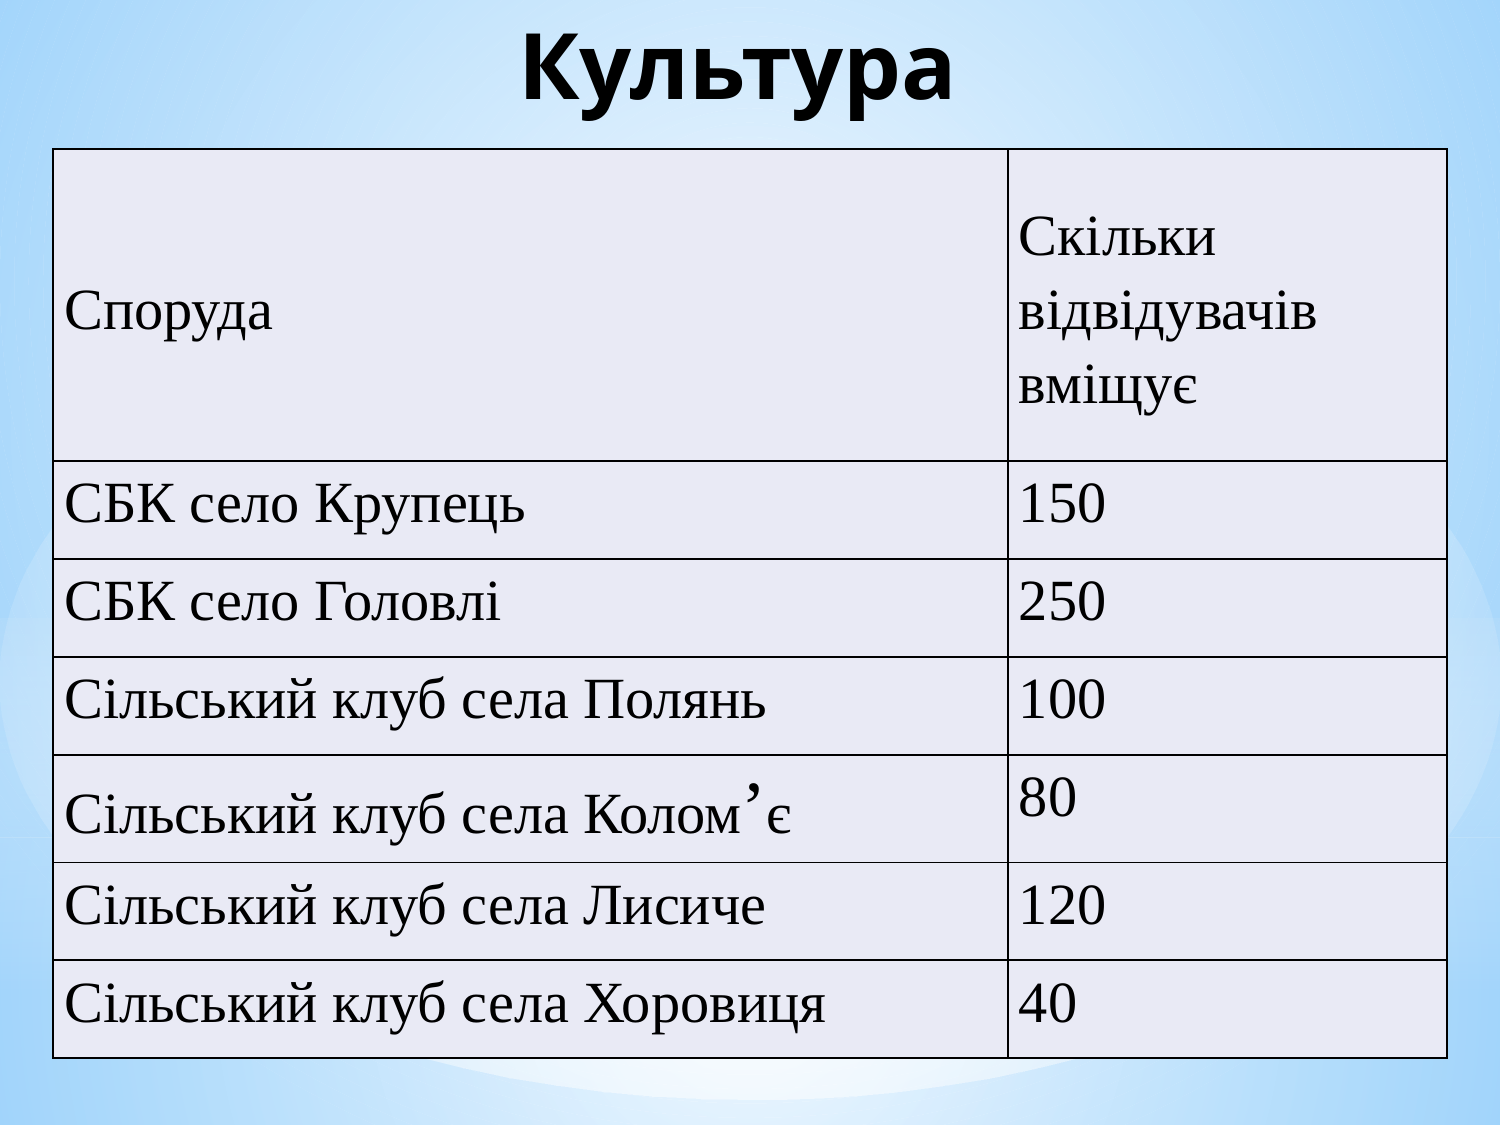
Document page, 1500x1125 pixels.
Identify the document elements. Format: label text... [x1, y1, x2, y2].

table_cell 120 [1009, 863, 1446, 959]
table_cell СБК село Головлі [54, 560, 1007, 656]
table_cell 100 [1009, 658, 1446, 754]
table_header Скільки відвідувачів вміщує [1009, 150, 1446, 460]
table_cell 80 [1009, 756, 1446, 862]
table_header Споруда [54, 150, 1007, 460]
table_cell СБК село Крупець [54, 462, 1007, 558]
table_cell 40 [1009, 961, 1446, 1057]
title Культура [0, 0, 1500, 188]
table_cell Сільський клуб села Хоровиця [54, 961, 1007, 1057]
table_cell Сільський клуб села Лисиче [54, 863, 1007, 959]
table_cell 150 [1009, 462, 1446, 558]
table_cell Сільський клуб села Полянь [54, 658, 1007, 754]
table_cell 250 [1009, 560, 1446, 656]
table_cell Сільський клуб села Колом’є [54, 756, 1007, 862]
